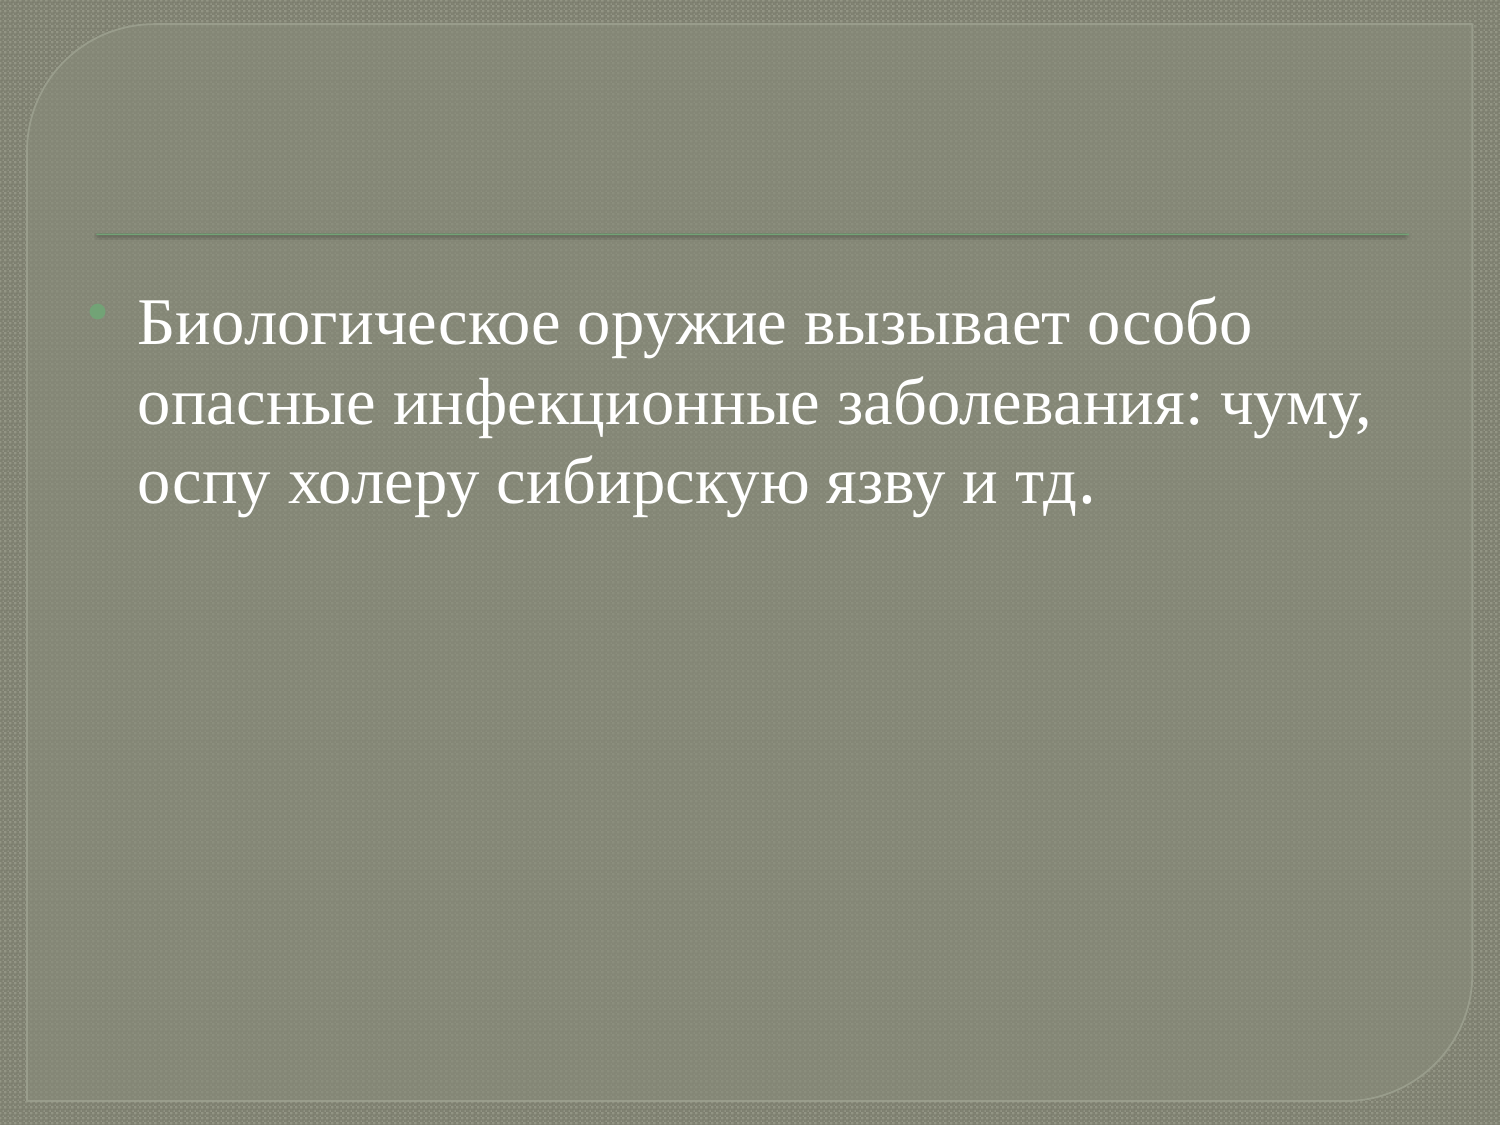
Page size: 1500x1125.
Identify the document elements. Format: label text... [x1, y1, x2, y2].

list Биологическое оружие вызывает особо опасные инфекционные заболевания: чуму, оспу холеру сибирскую язву и тд. [75, 270, 1425, 1013]
